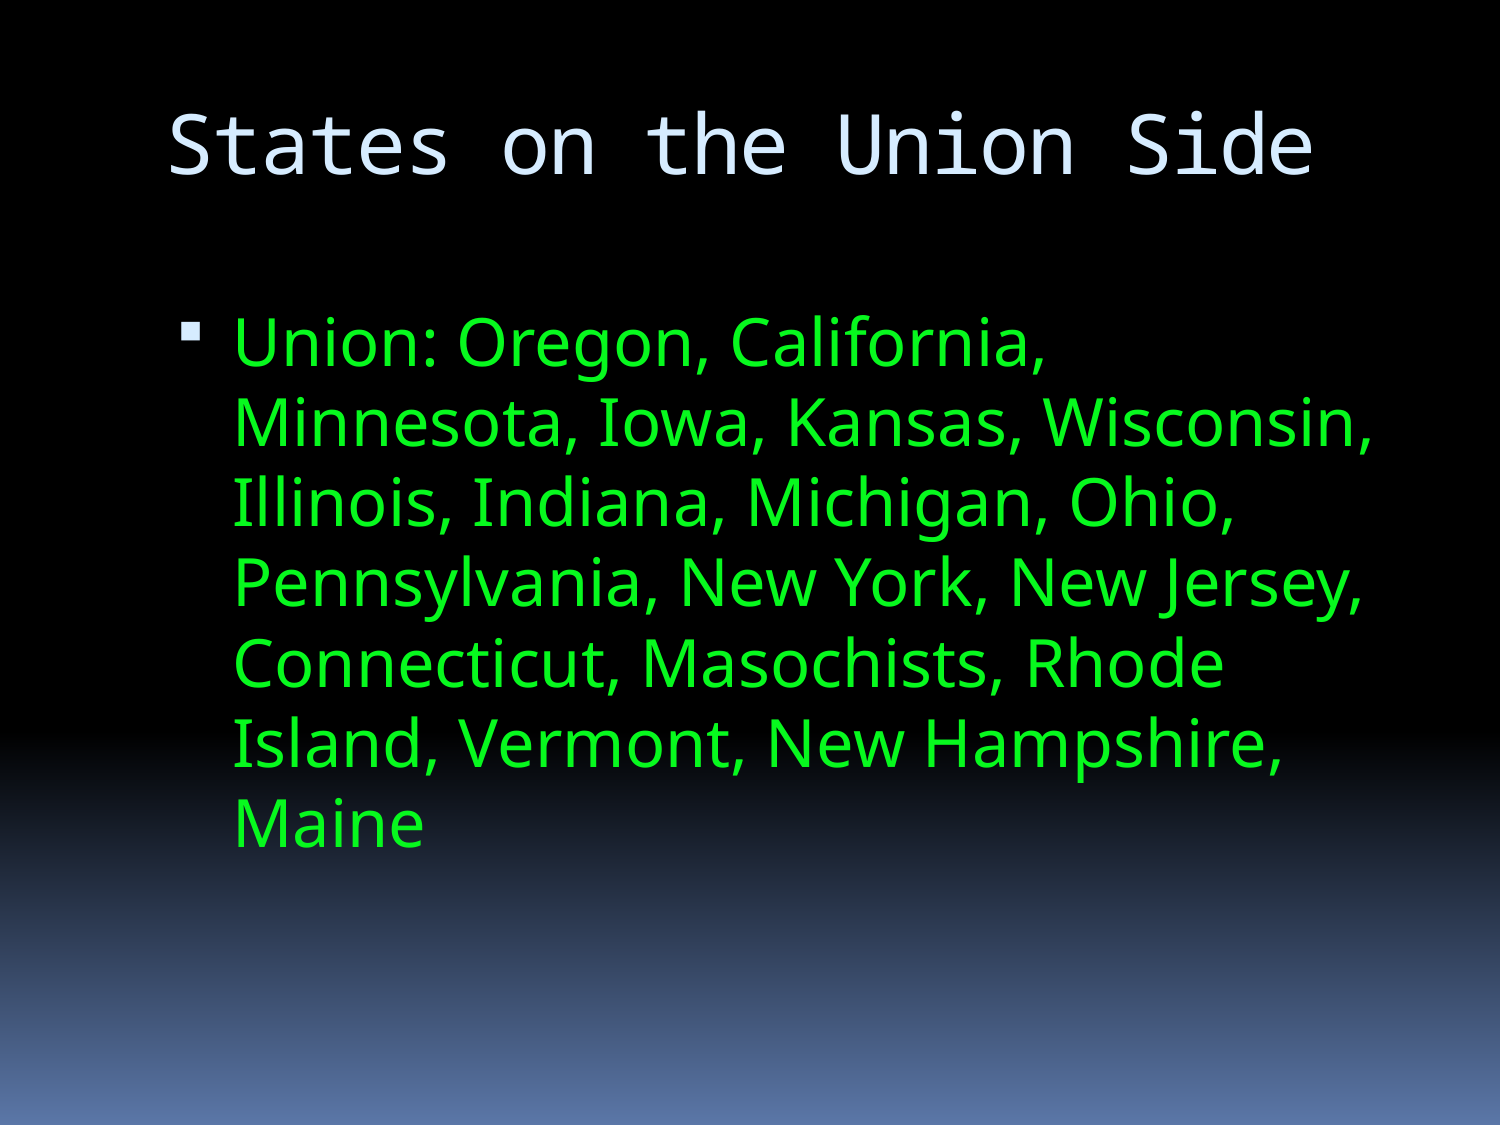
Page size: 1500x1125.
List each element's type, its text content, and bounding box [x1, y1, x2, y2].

title States on the Union Side [150, 83, 1425, 234]
list Union: Oregon, California, Minnesota, Iowa, Kansas, Wisconsin, Illinois, Indiana, Michigan, Ohio, Pennsylvania, New York, New Jersey, Connecticut, Masochists, Rhode Island, Vermont, New Hampshire, Maine [150, 292, 1425, 1043]
